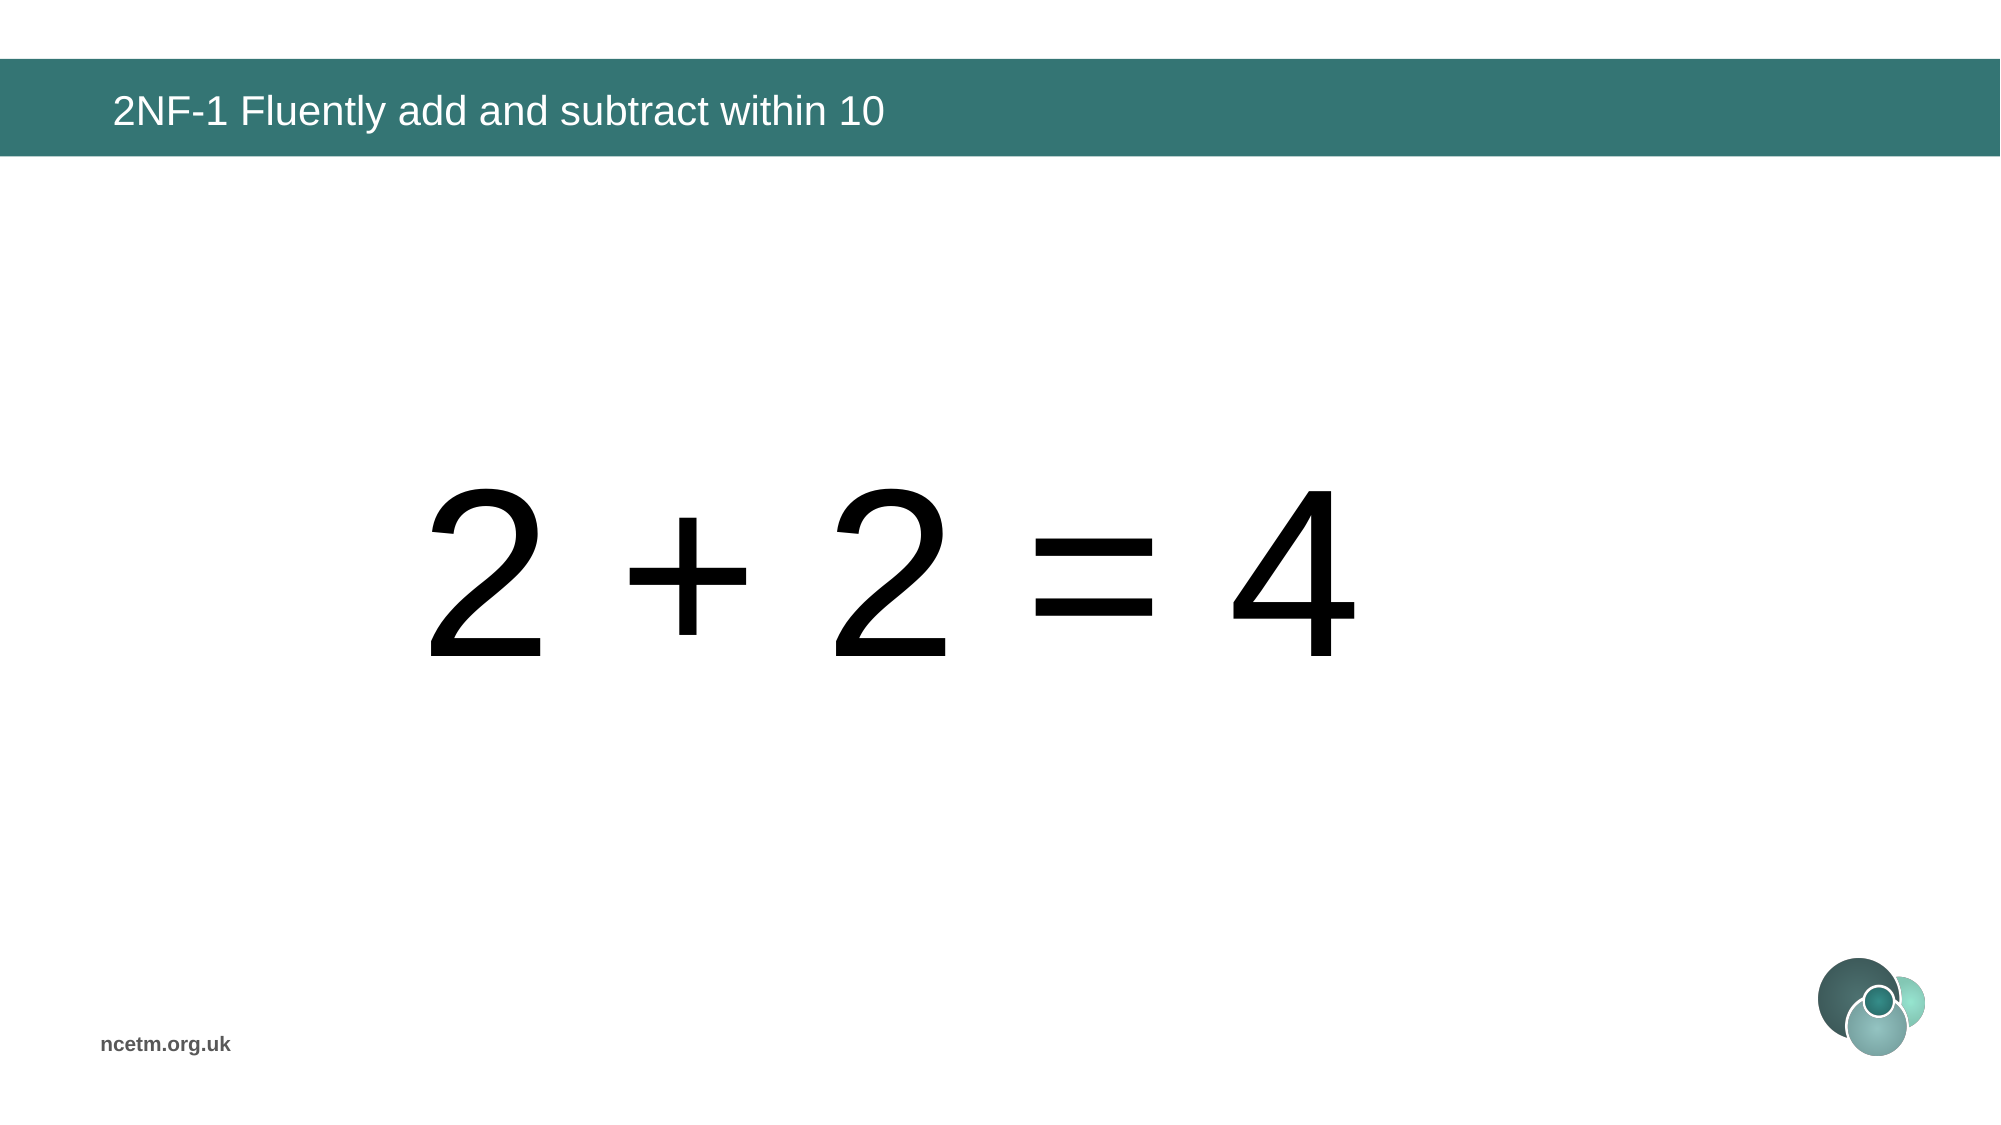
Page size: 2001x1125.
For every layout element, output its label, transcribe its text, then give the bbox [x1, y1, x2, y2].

title 2NF-1 Fluently add and subtract within 10 [97, 76, 1945, 147]
text_box 2 + 2 = [404, 409, 1213, 712]
picture [1818, 958, 1925, 1056]
text_box 4 [1213, 409, 1377, 712]
